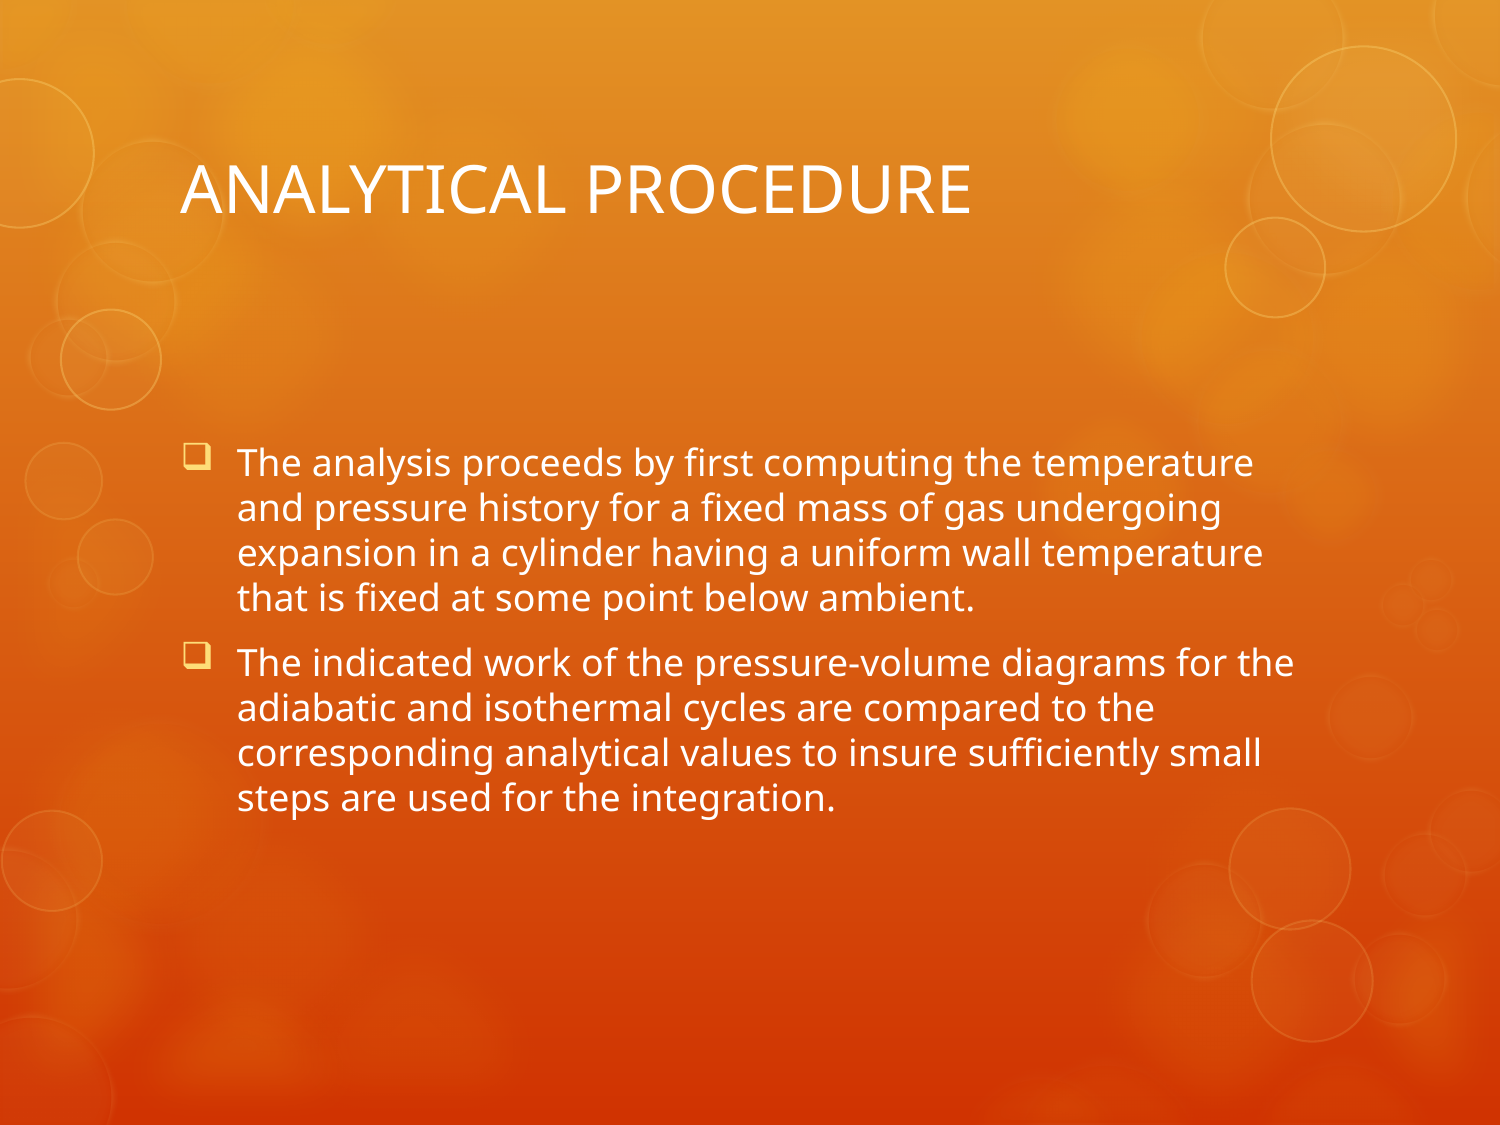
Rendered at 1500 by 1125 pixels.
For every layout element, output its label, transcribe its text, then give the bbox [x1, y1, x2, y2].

title ANALYTICAL PROCEDURE [165, 110, 1335, 263]
list The analysis proceeds by first computing the temperature and pressure history for a fixed mass of gas undergoing expansion in a cylinder having a uniform wall temperature that is fixed at some point below ambient. The indicated work of the pressure-volume diagrams for the adiabatic and isothermal cycles are compared to the corresponding analytical values to insure sufficiently small steps are used for the integration. [165, 296, 1335, 962]
